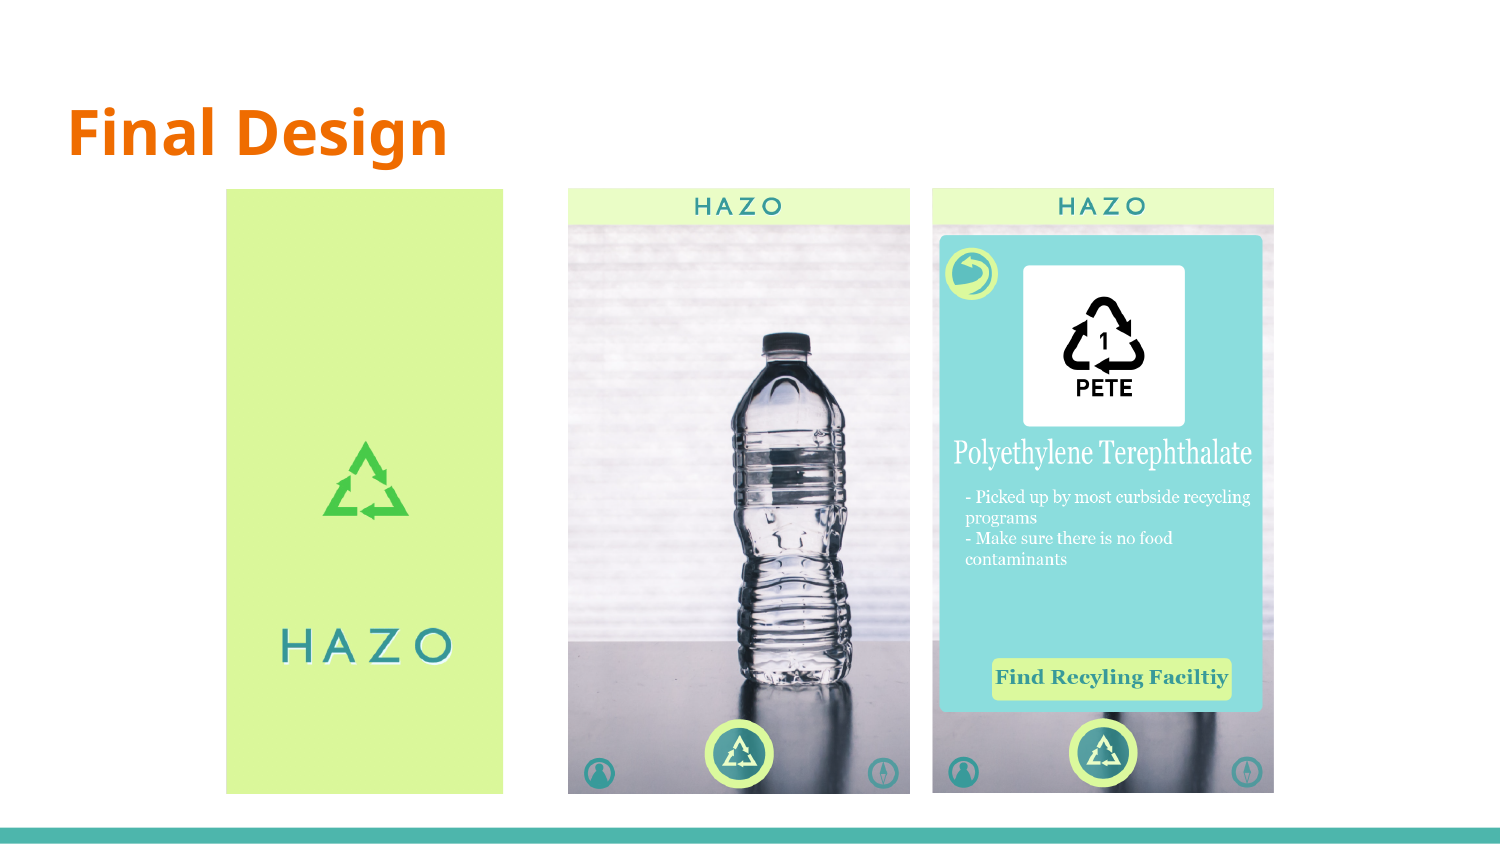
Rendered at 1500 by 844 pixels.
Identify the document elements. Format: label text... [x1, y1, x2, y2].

picture [568, 188, 910, 794]
picture [932, 188, 1274, 793]
picture [226, 188, 504, 794]
title Final Design [51, 72, 1449, 189]
